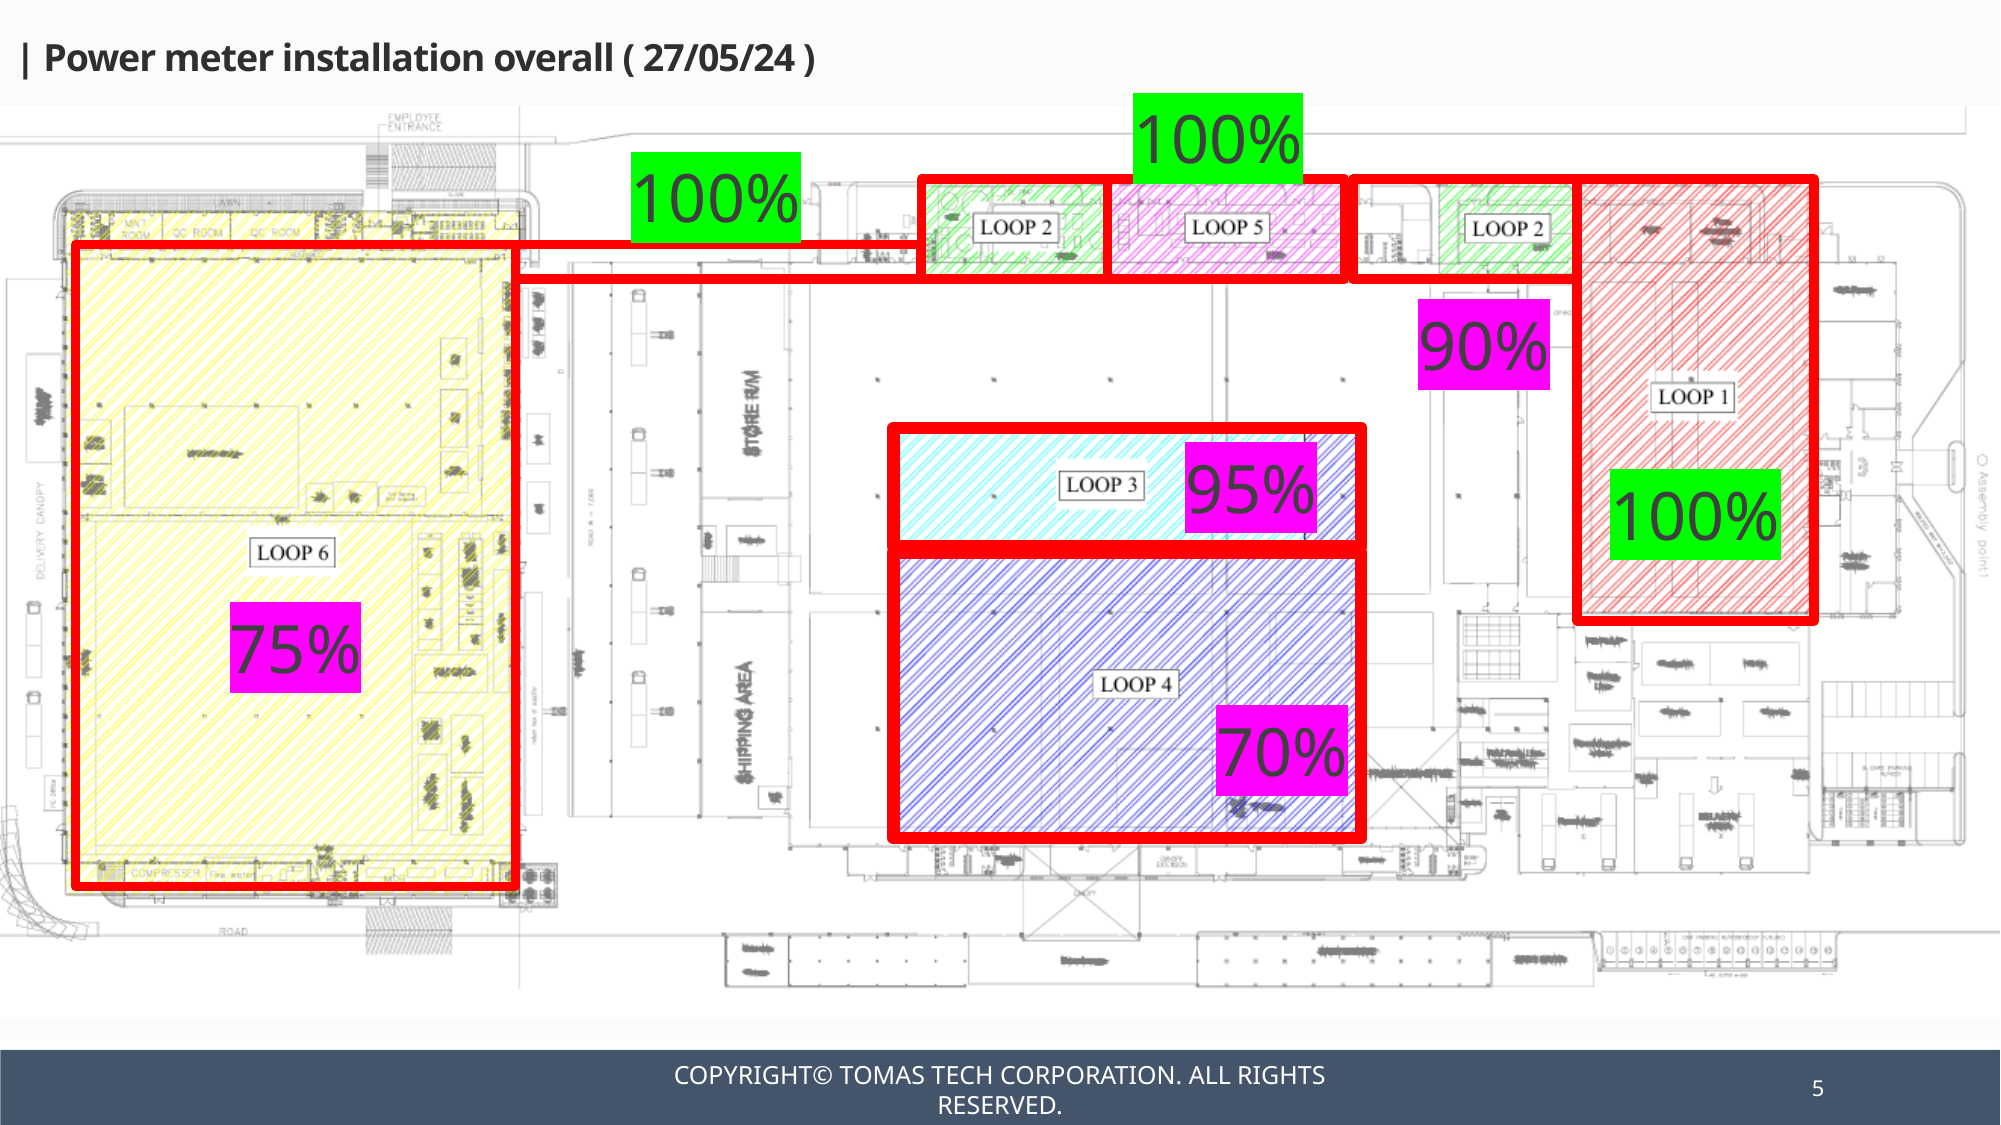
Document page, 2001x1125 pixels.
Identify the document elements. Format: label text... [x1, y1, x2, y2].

slide_number 5 [1624, 1059, 1840, 1120]
picture [0, 105, 2000, 1020]
text_box 100% [1118, 89, 1318, 101]
text_box | Power meter installation overall ( 27/05/24 ) [0, 30, 1940, 87]
footer Copyright© TOMAS TECH CORPORATION. All rights reserved. [604, 1059, 1396, 1120]
